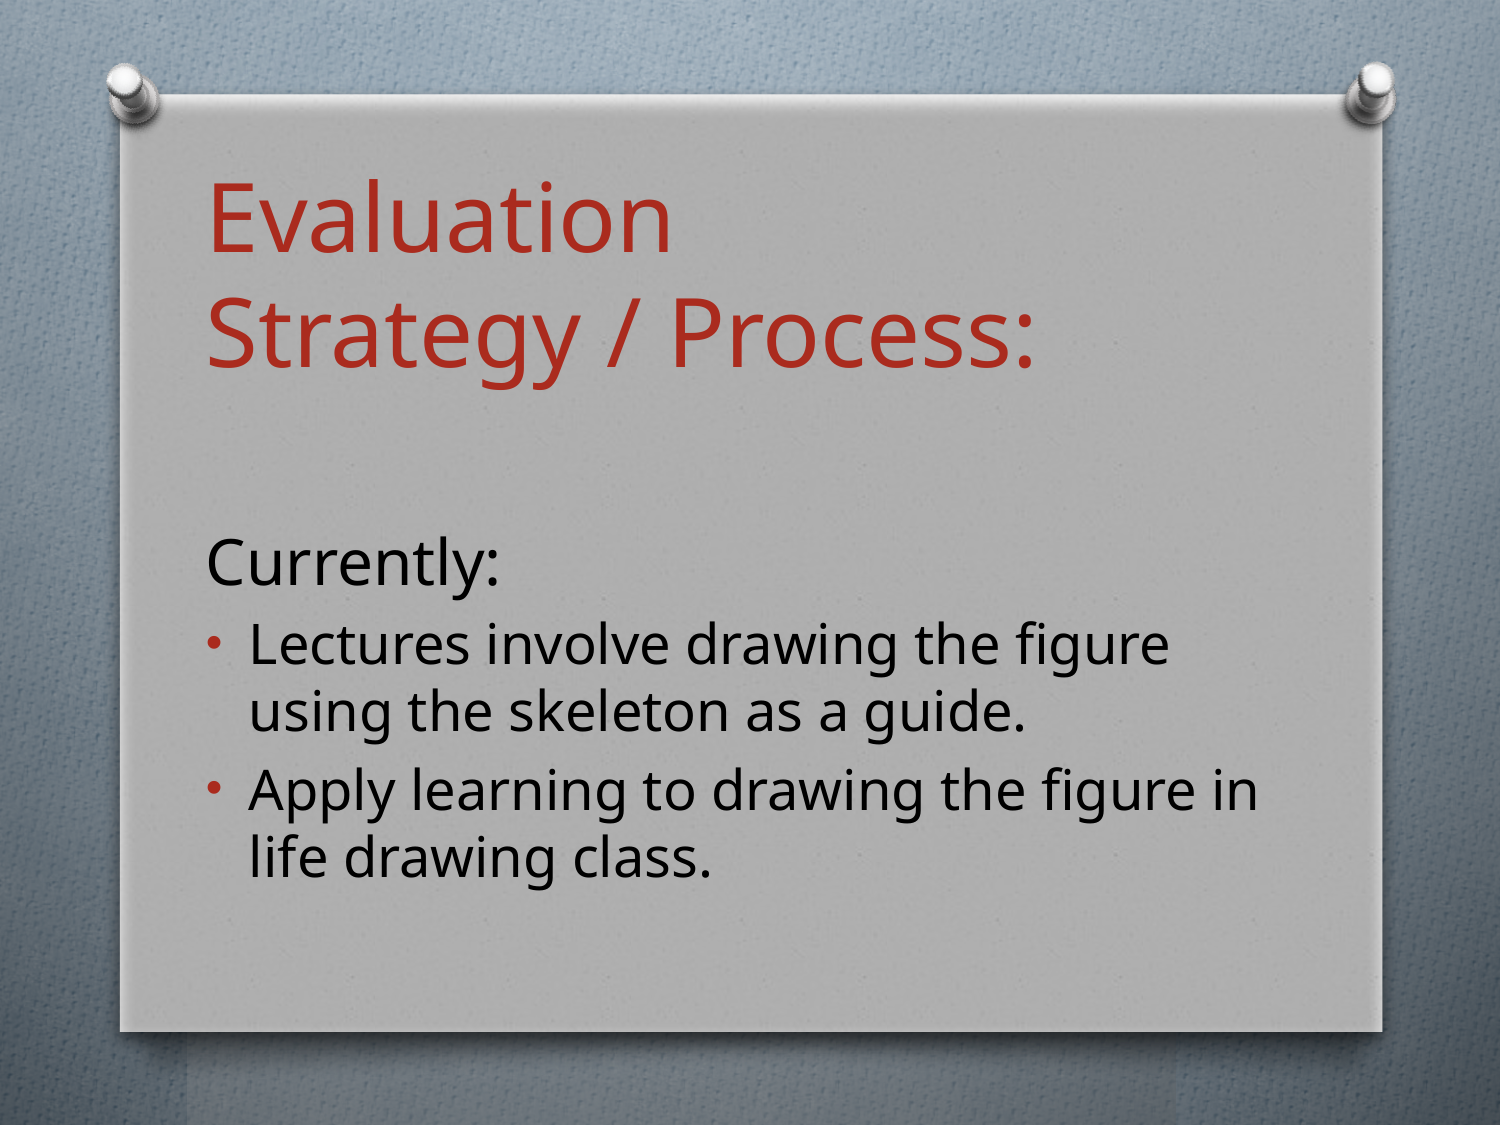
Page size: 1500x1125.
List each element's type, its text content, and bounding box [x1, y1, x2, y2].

picture [75, 29, 198, 153]
picture [1317, 35, 1439, 156]
list Evaluation Strategy / Process: Currently: Lectures involve drawing the figure using the skeleton as a guide. Apply learning to drawing the figure in life drawing class. [190, 148, 1305, 970]
